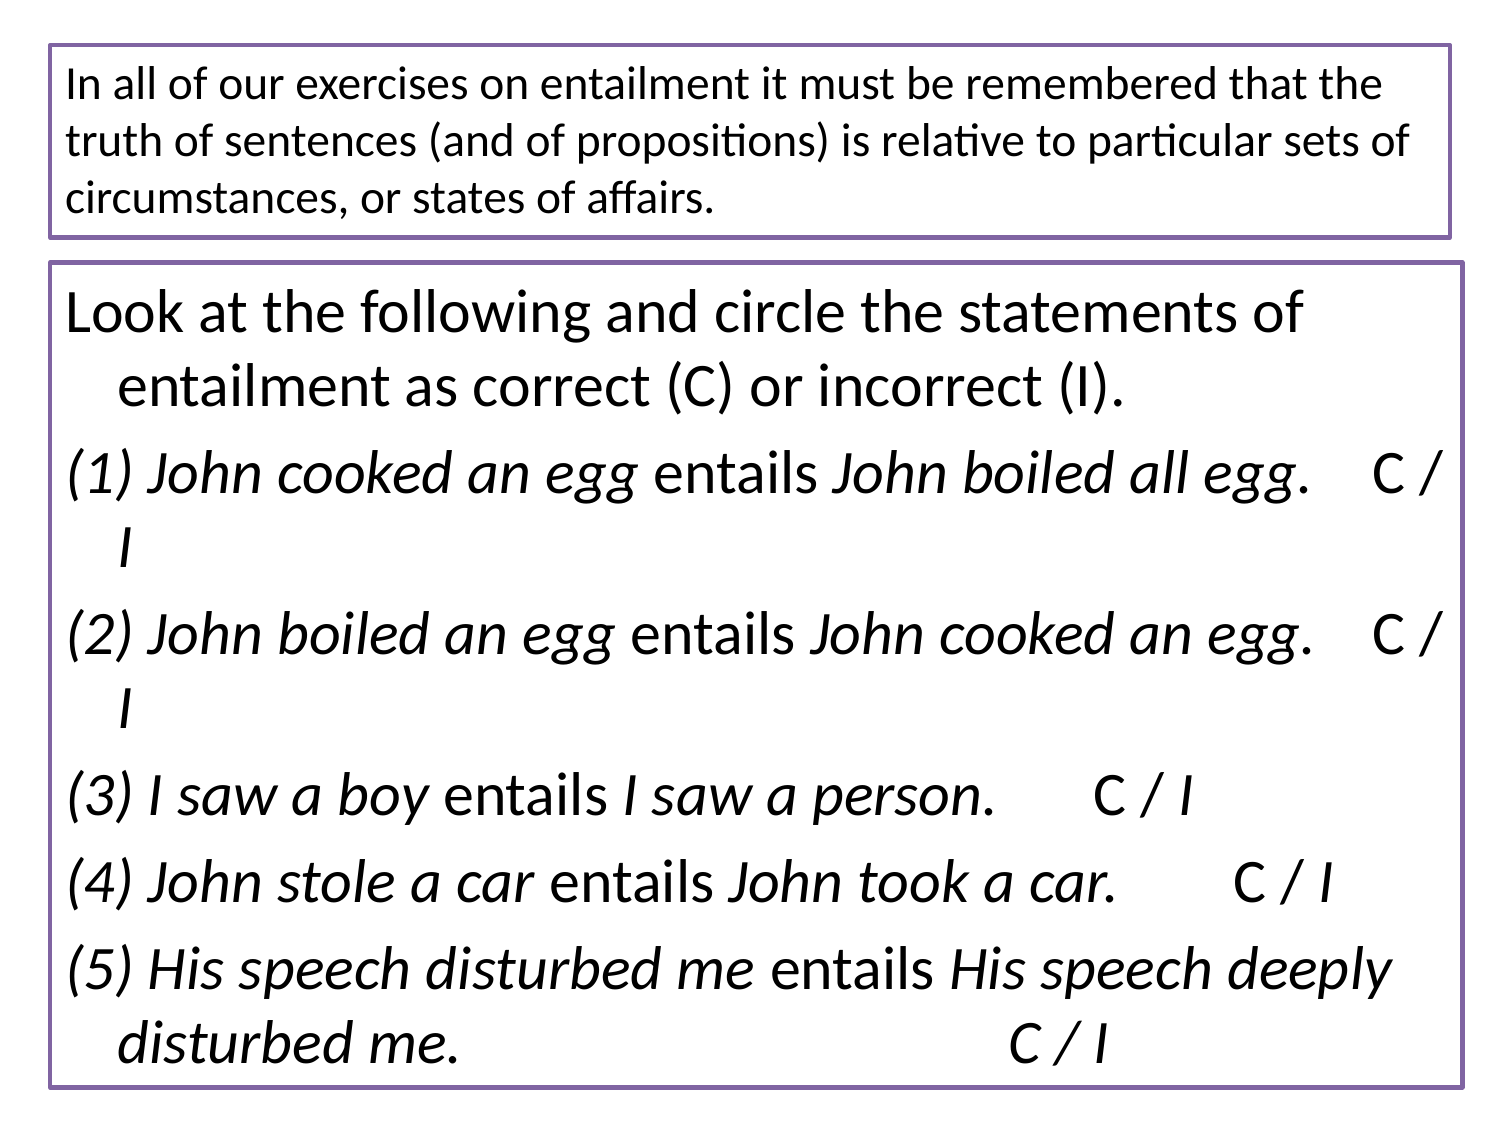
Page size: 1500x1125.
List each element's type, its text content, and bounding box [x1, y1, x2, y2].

list Look at the following and circle the statements of entailment as correct (C) or incorrect (I). (1) John cooked an egg entails John boiled all egg. C / I (2) John boiled an egg entails John cooked an egg. C / I (3) I saw a boy entails I saw a person. C / I (4) John stole a car entails John took a car. C / I (5) His speech disturbed me entails His speech deeply disturbed me. C / I [48, 260, 1465, 1090]
title In all of our exercises on entailment it must be remembered that the truth of sentences (and of propositions) is relative to particular sets of circumstances, or states of affairs. [48, 43, 1452, 240]
